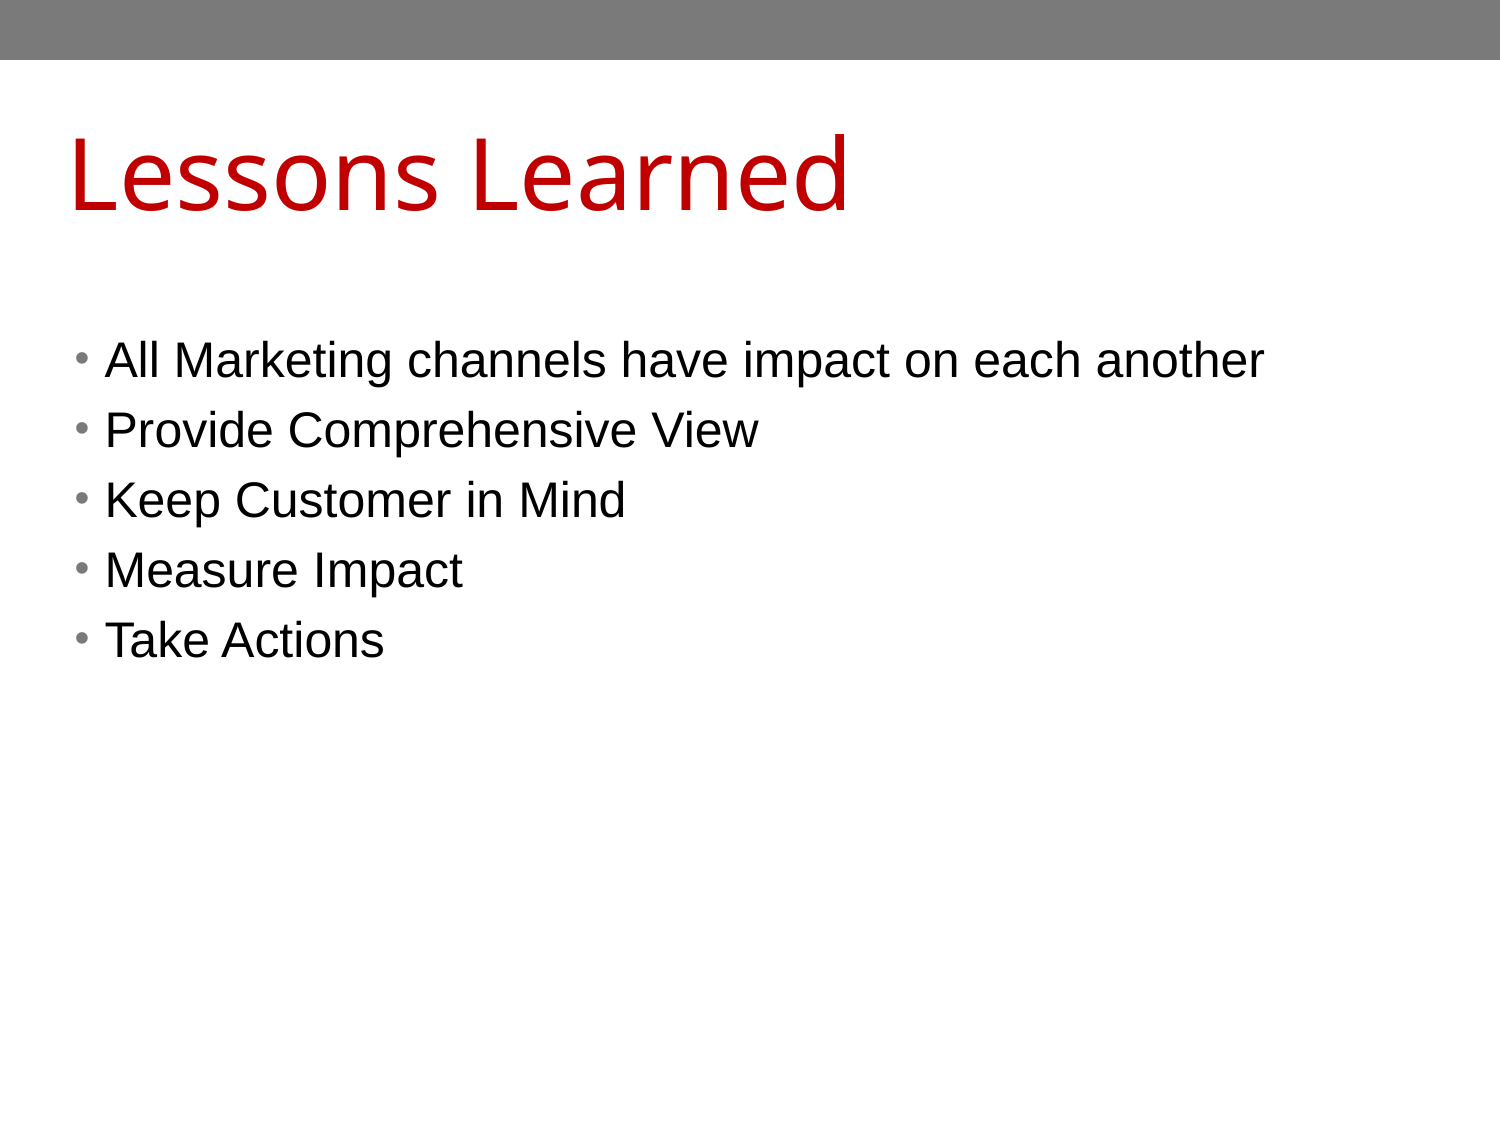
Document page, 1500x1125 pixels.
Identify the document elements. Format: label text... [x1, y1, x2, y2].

text_box Lessons Learned [66, 103, 1376, 239]
text_box All Marketing channels have impact on each another Provide Comprehensive View Keep Customer in Mind Measure Impact Take Actions [74, 327, 1413, 949]
